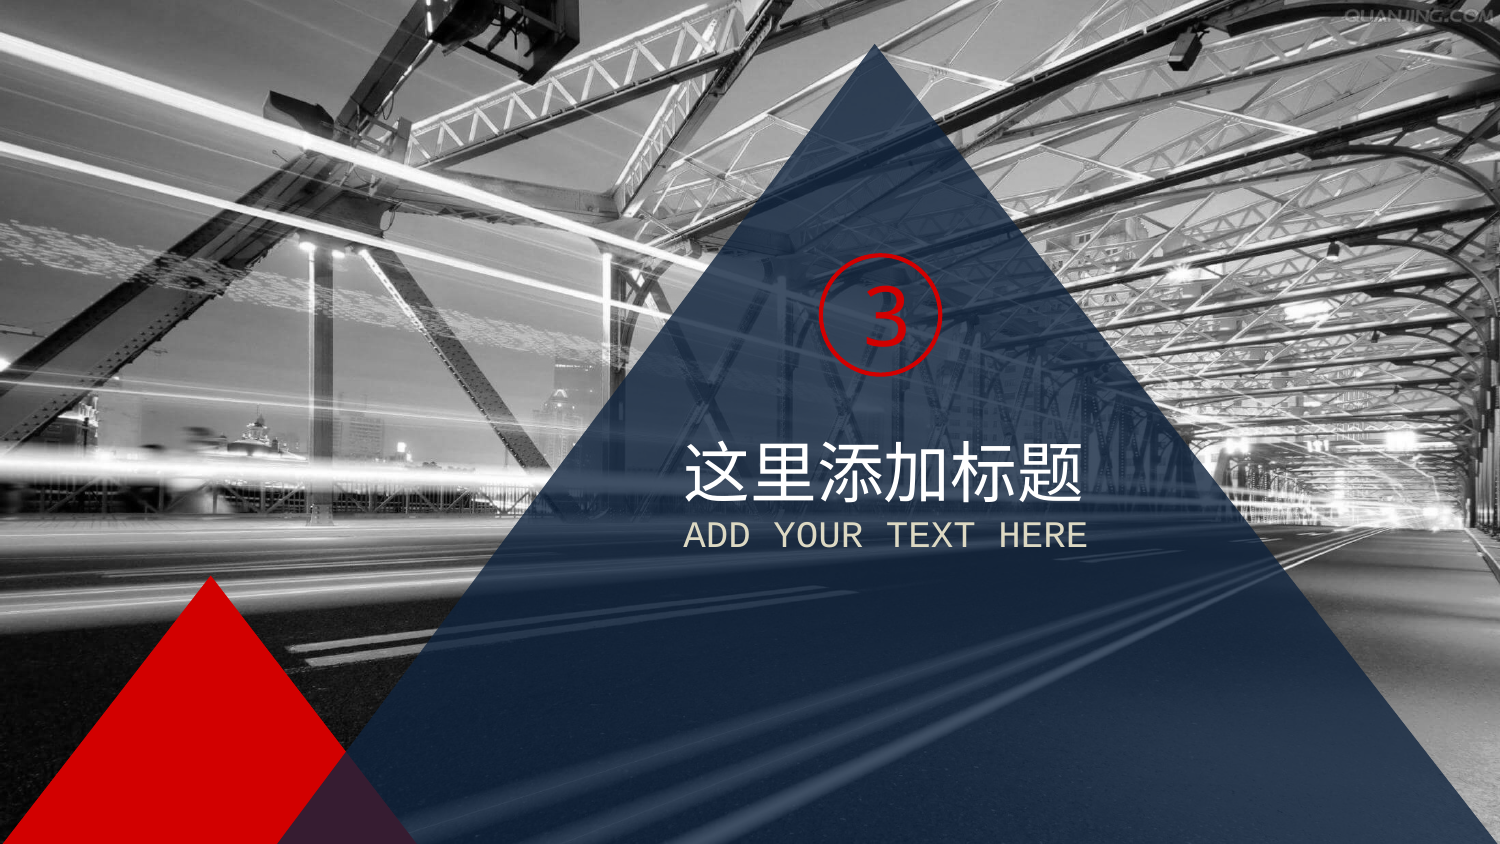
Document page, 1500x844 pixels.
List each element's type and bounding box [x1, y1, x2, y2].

picture [0, 0, 1500, 844]
text_box [820, 255, 941, 375]
